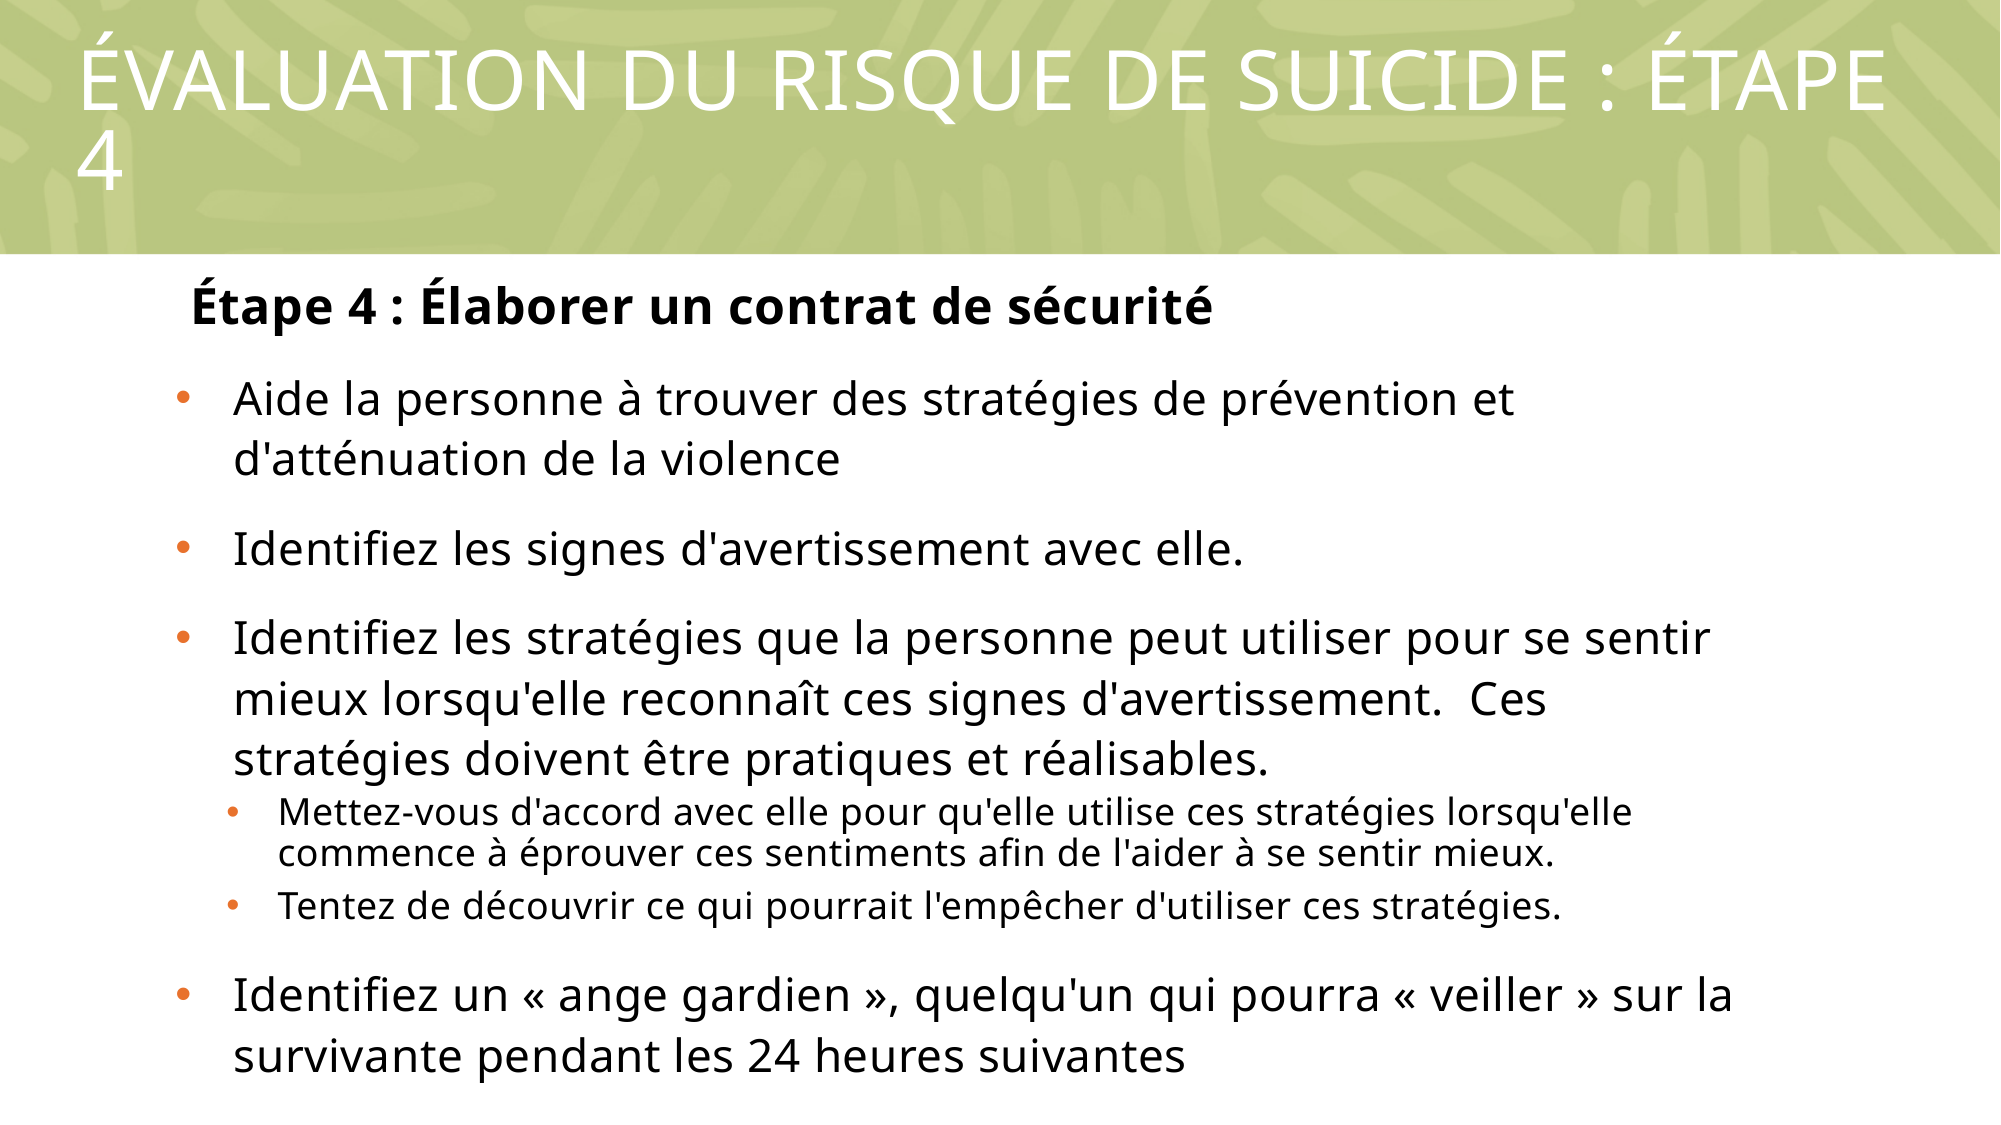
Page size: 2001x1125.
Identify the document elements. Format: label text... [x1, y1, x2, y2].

picture [0, 0, 2000, 1125]
title Évaluation du risque de suicide : étape 4 [61, 33, 1938, 220]
list Étape 4 : Élaborer un contrat de sécurité Aide la personne à trouver des stratégies de prévention et d'atténuation de la violence Identifiez les signes d'avertissement avec elle. Identifiez les stratégies que la personne peut utiliser pour se sentir mieux lorsqu'elle reconnaît ces signes d'avertissement. Ces stratégies doivent être pratiques et réalisables. Mettez-vous d'accord avec elle pour qu'elle utilise ces stratégies lorsqu'elle commence à éprouver ces sentiments afin de l'aider à se sentir mieux. Tentez de découvrir ce qui pourrait l'empêcher d'utiliser ces stratégies. Identifiez un « ange gardien », quelqu'un qui pourra « veiller » sur la survivante pendant les 24 heures suivantes [167, 260, 1763, 922]
